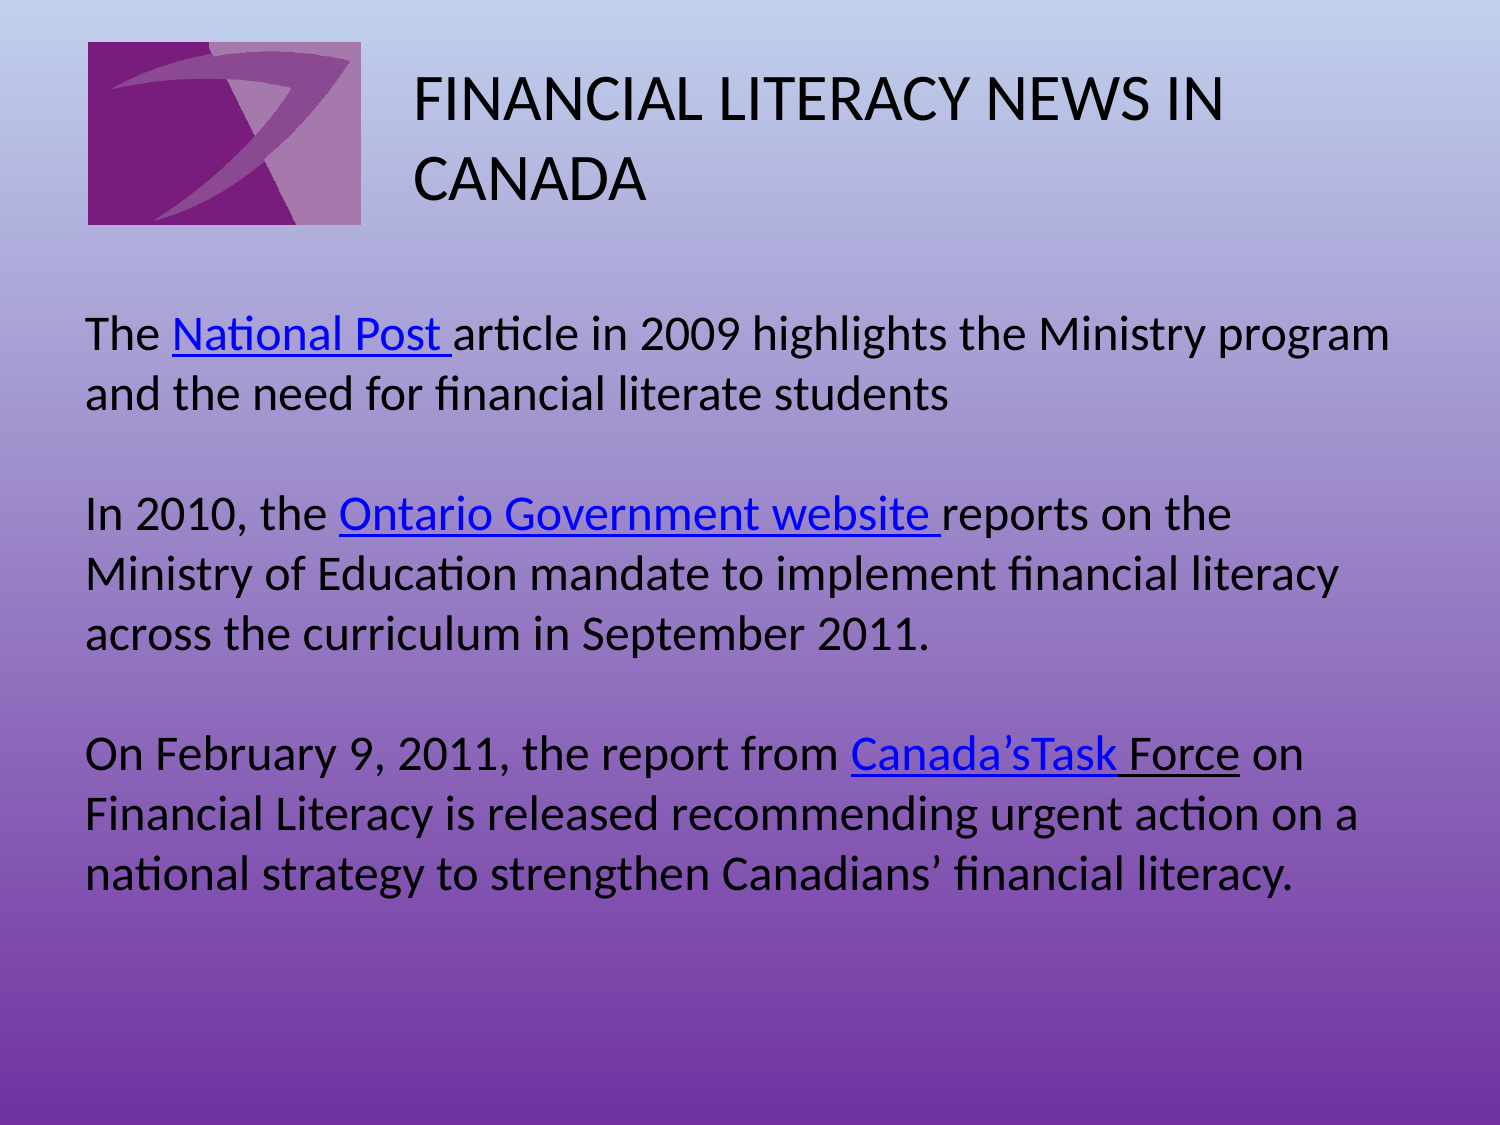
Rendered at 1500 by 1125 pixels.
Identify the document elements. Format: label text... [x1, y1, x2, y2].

text_box FINANCIAL LITERACY NEWS IN CANADA [398, 46, 1438, 222]
picture [88, 42, 361, 226]
text_box The National Post article in 2009 highlights the Ministry program and the need for financial literate students In 2010, the Ontario Government website reports on the Ministry of Education mandate to implement financial literacy across the curriculum in September 2011. On February 9, 2011, the report from Canada’sTask Force on Financial Literacy is released recommending urgent action on a national strategy to strengthen Canadians’ financial literacy. [70, 292, 1418, 1008]
